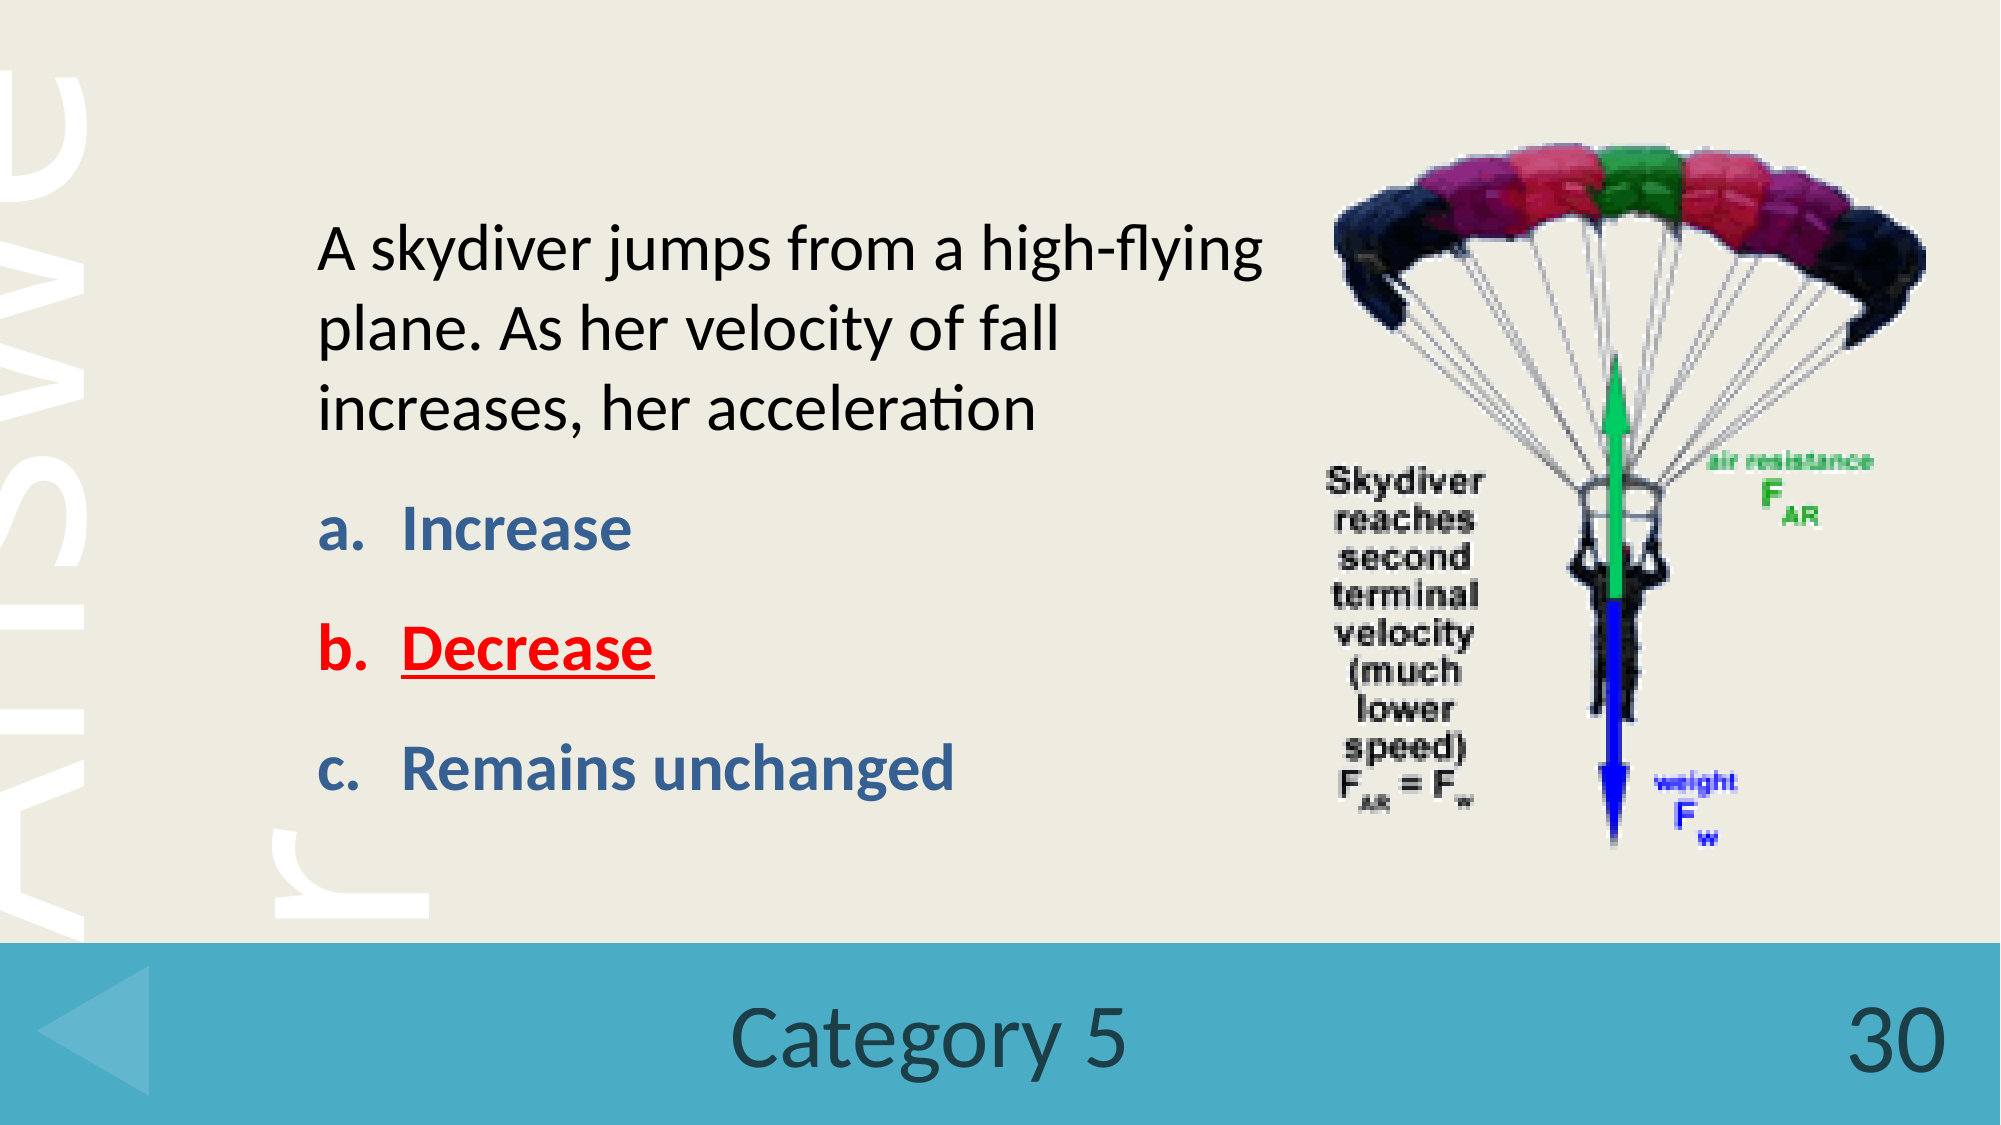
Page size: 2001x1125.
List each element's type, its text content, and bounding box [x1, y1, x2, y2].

list A skydiver jumps from a high-flying plane. As her velocity of fall increases, her acceleration Increase Decrease Remains unchanged [302, 99, 1312, 908]
title Category 5 [30, 937, 1831, 1125]
list 30 [1831, 967, 1963, 1097]
picture [1326, 143, 1926, 851]
